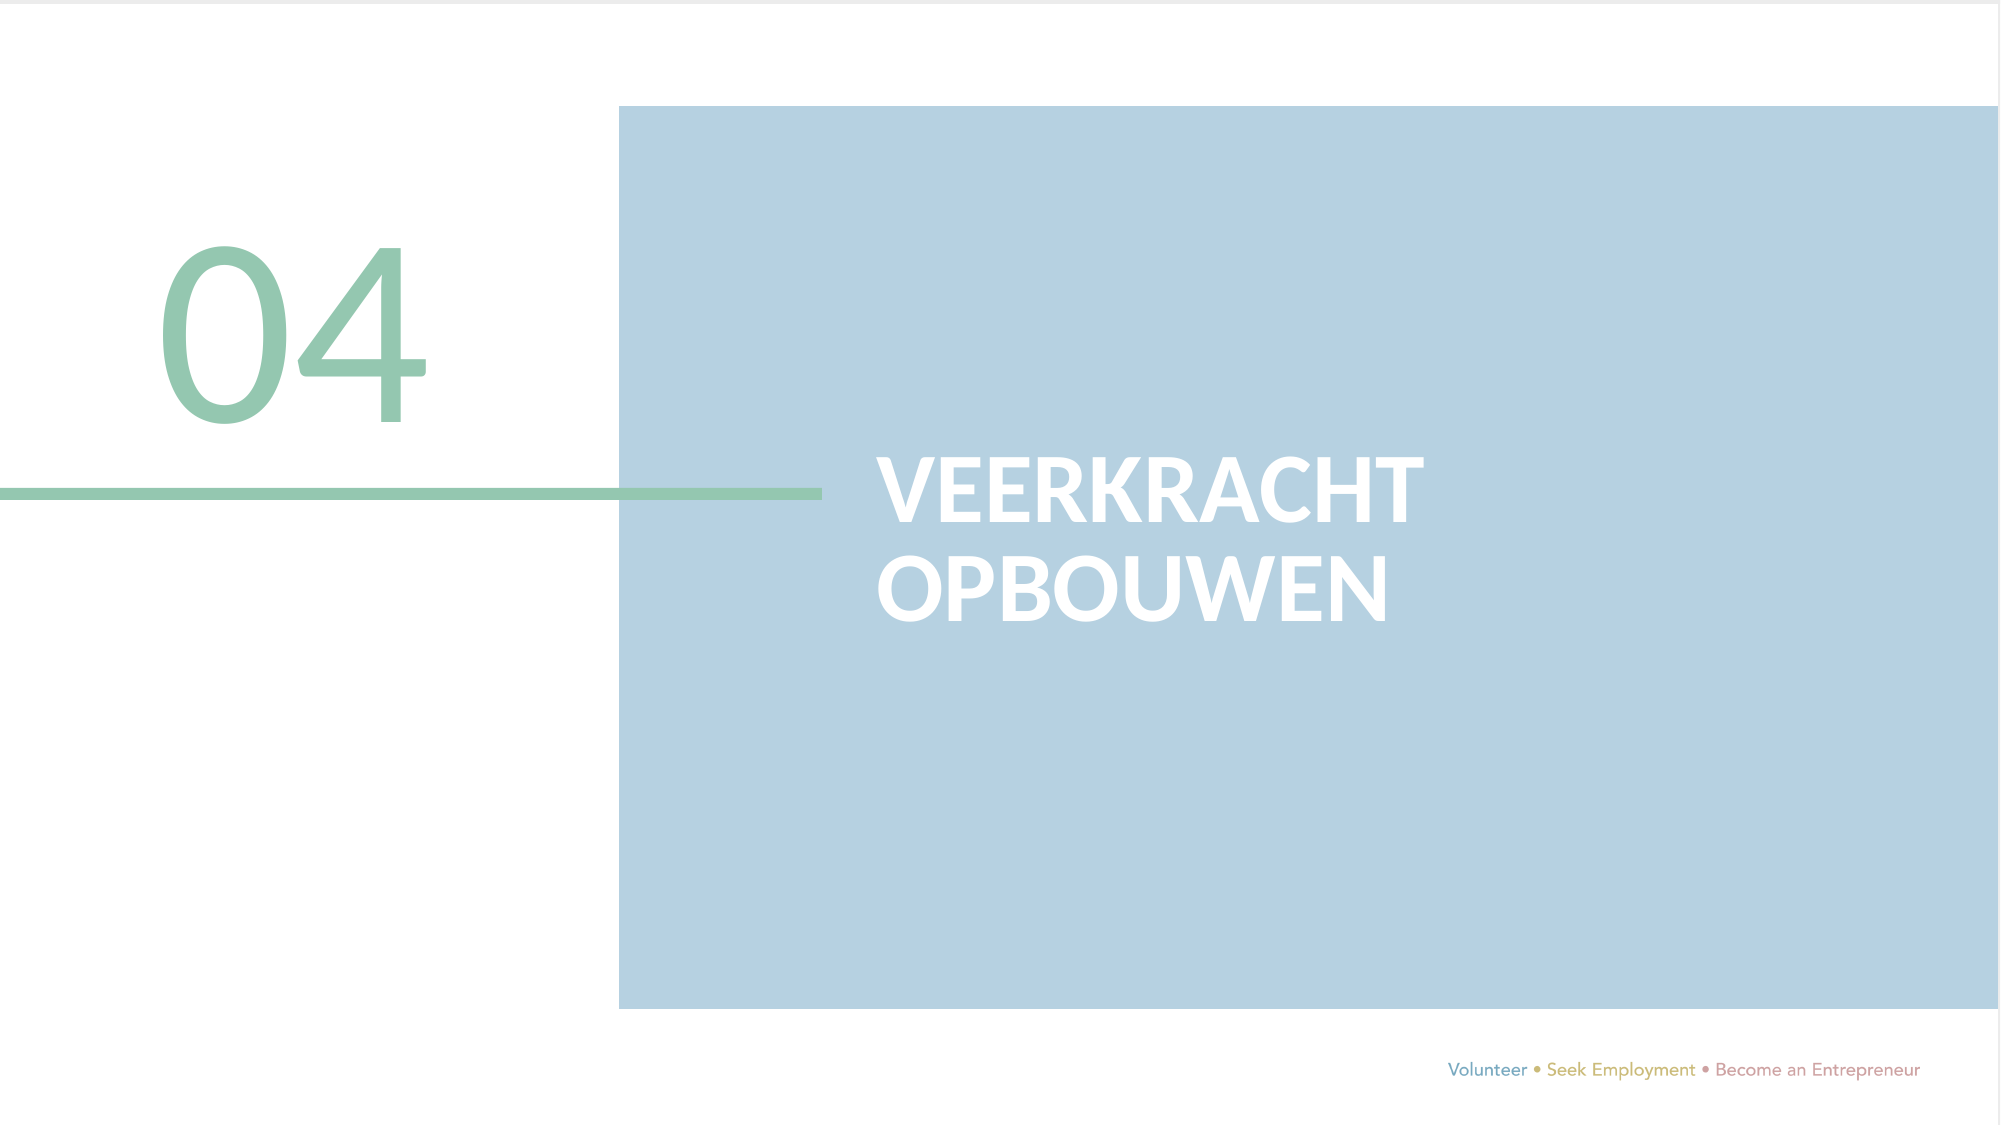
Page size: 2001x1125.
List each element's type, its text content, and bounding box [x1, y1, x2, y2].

picture [1418, 1046, 1971, 1103]
list 04 [141, 180, 481, 277]
list VEERKRACHT OPBOUWEN [861, 435, 1870, 791]
